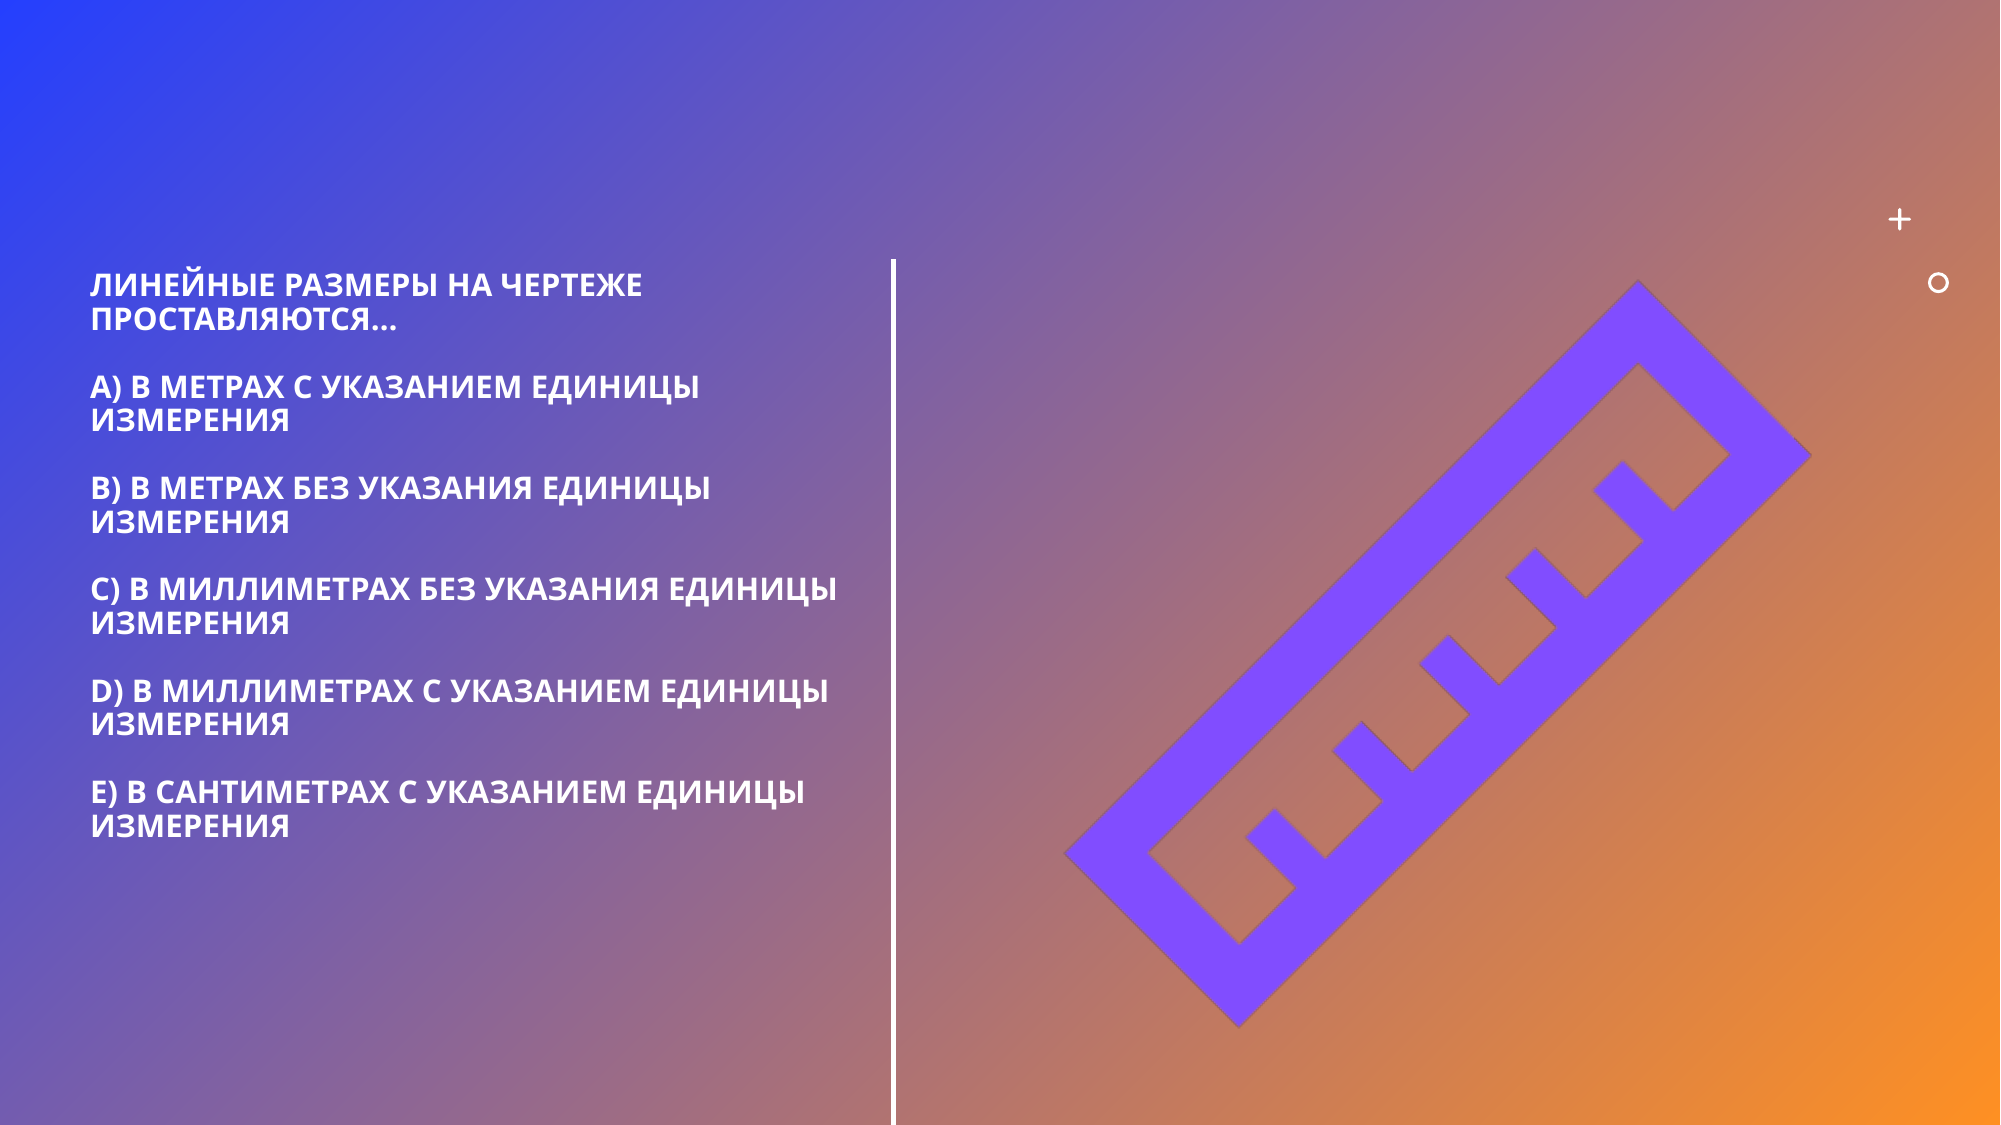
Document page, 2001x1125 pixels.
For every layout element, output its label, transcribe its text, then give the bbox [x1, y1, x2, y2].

text_box [1927, 272, 1949, 294]
title Линейные размеры на чертеже проставляются… A) в метрах с указанием единицы измерения B) в метрах без указания единицы измерения C) в миллиметрах без указания единицы измерения D) в миллиметрах с указанием единицы измерения E) в сантиметрах с указанием единицы измерения [75, 262, 878, 858]
text_box [0, 0, 2000, 1125]
picture [1046, 262, 1832, 1047]
text_box [1888, 207, 1912, 231]
